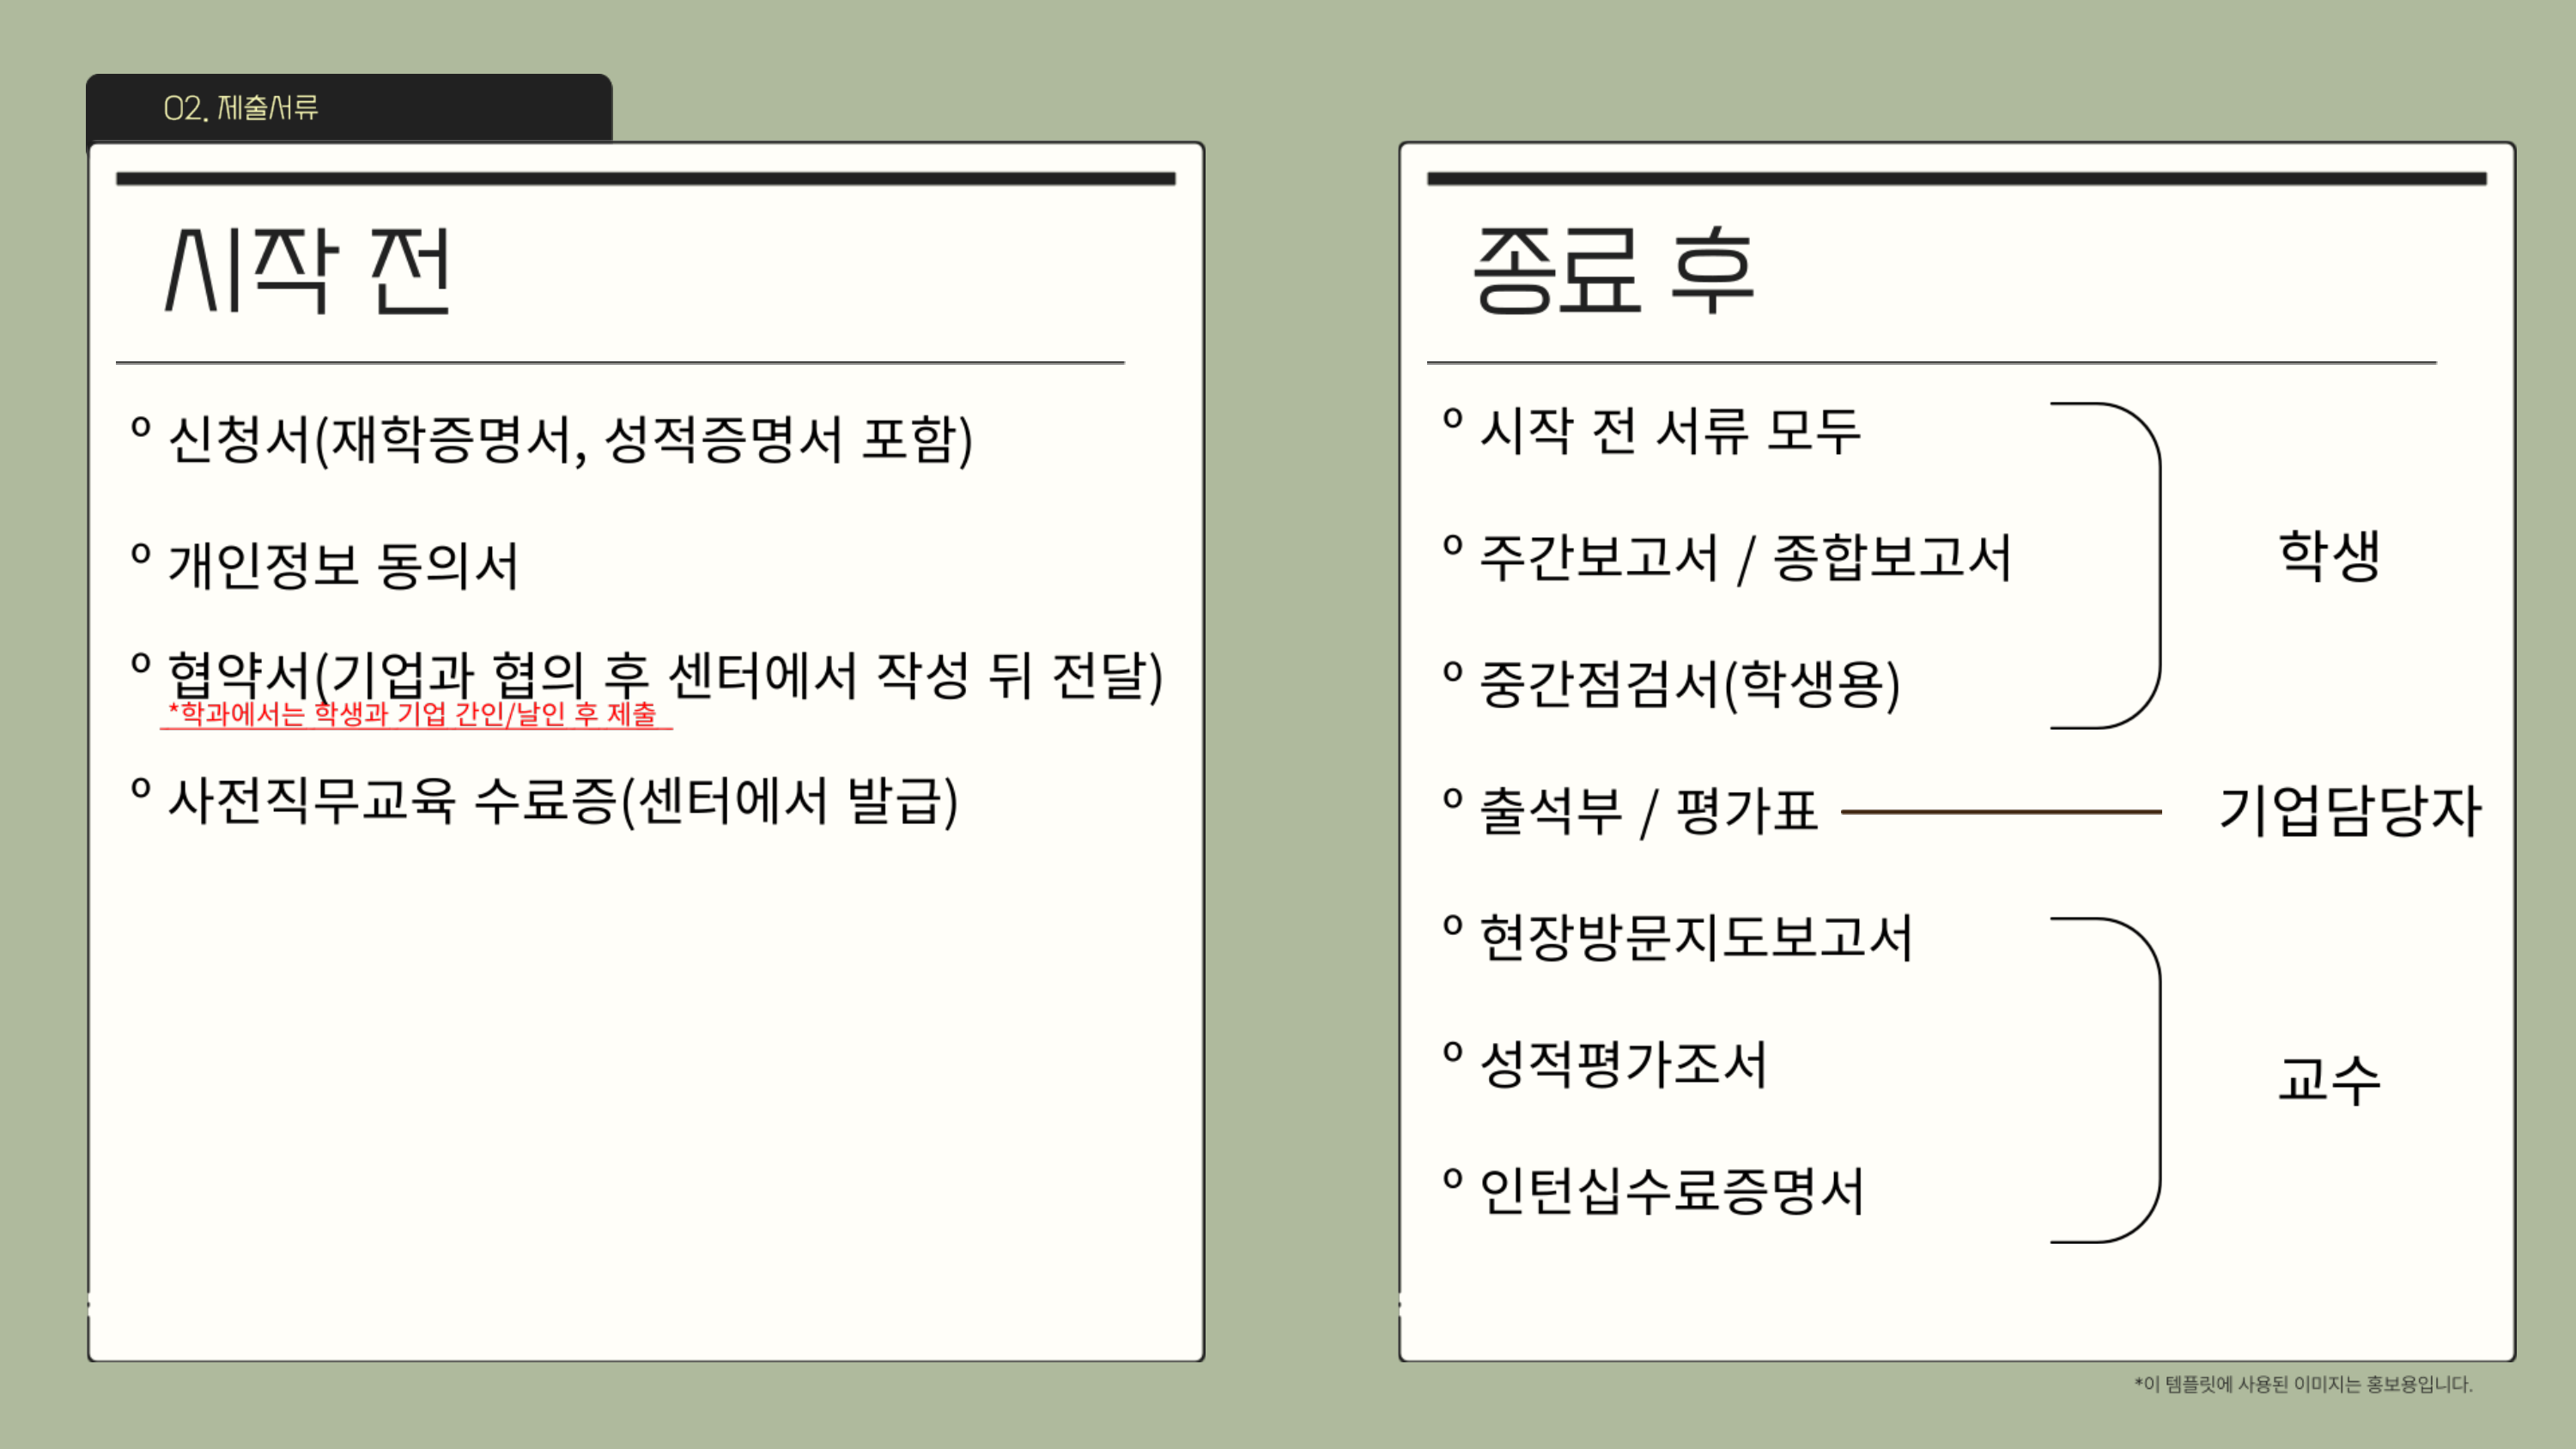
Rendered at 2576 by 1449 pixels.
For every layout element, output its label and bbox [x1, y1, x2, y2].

picture [1399, 142, 2517, 1276]
text_box [2068, 402, 2162, 730]
picture [88, 142, 1215, 884]
picture [2255, 1005, 2440, 1174]
text_box [556, 361, 1126, 365]
text_box [85, 74, 613, 163]
text_box [1346, 191, 2569, 1311]
picture [88, 1311, 1206, 1362]
picture [1399, 1311, 2576, 1416]
text_box [1427, 361, 1437, 365]
text_box [1854, 361, 2438, 365]
text_box [33, 191, 1257, 1311]
picture [2254, 483, 2443, 652]
text_box [2068, 916, 2162, 1244]
text_box [2068, 809, 2142, 815]
picture [156, 82, 346, 158]
picture [2146, 737, 2570, 906]
